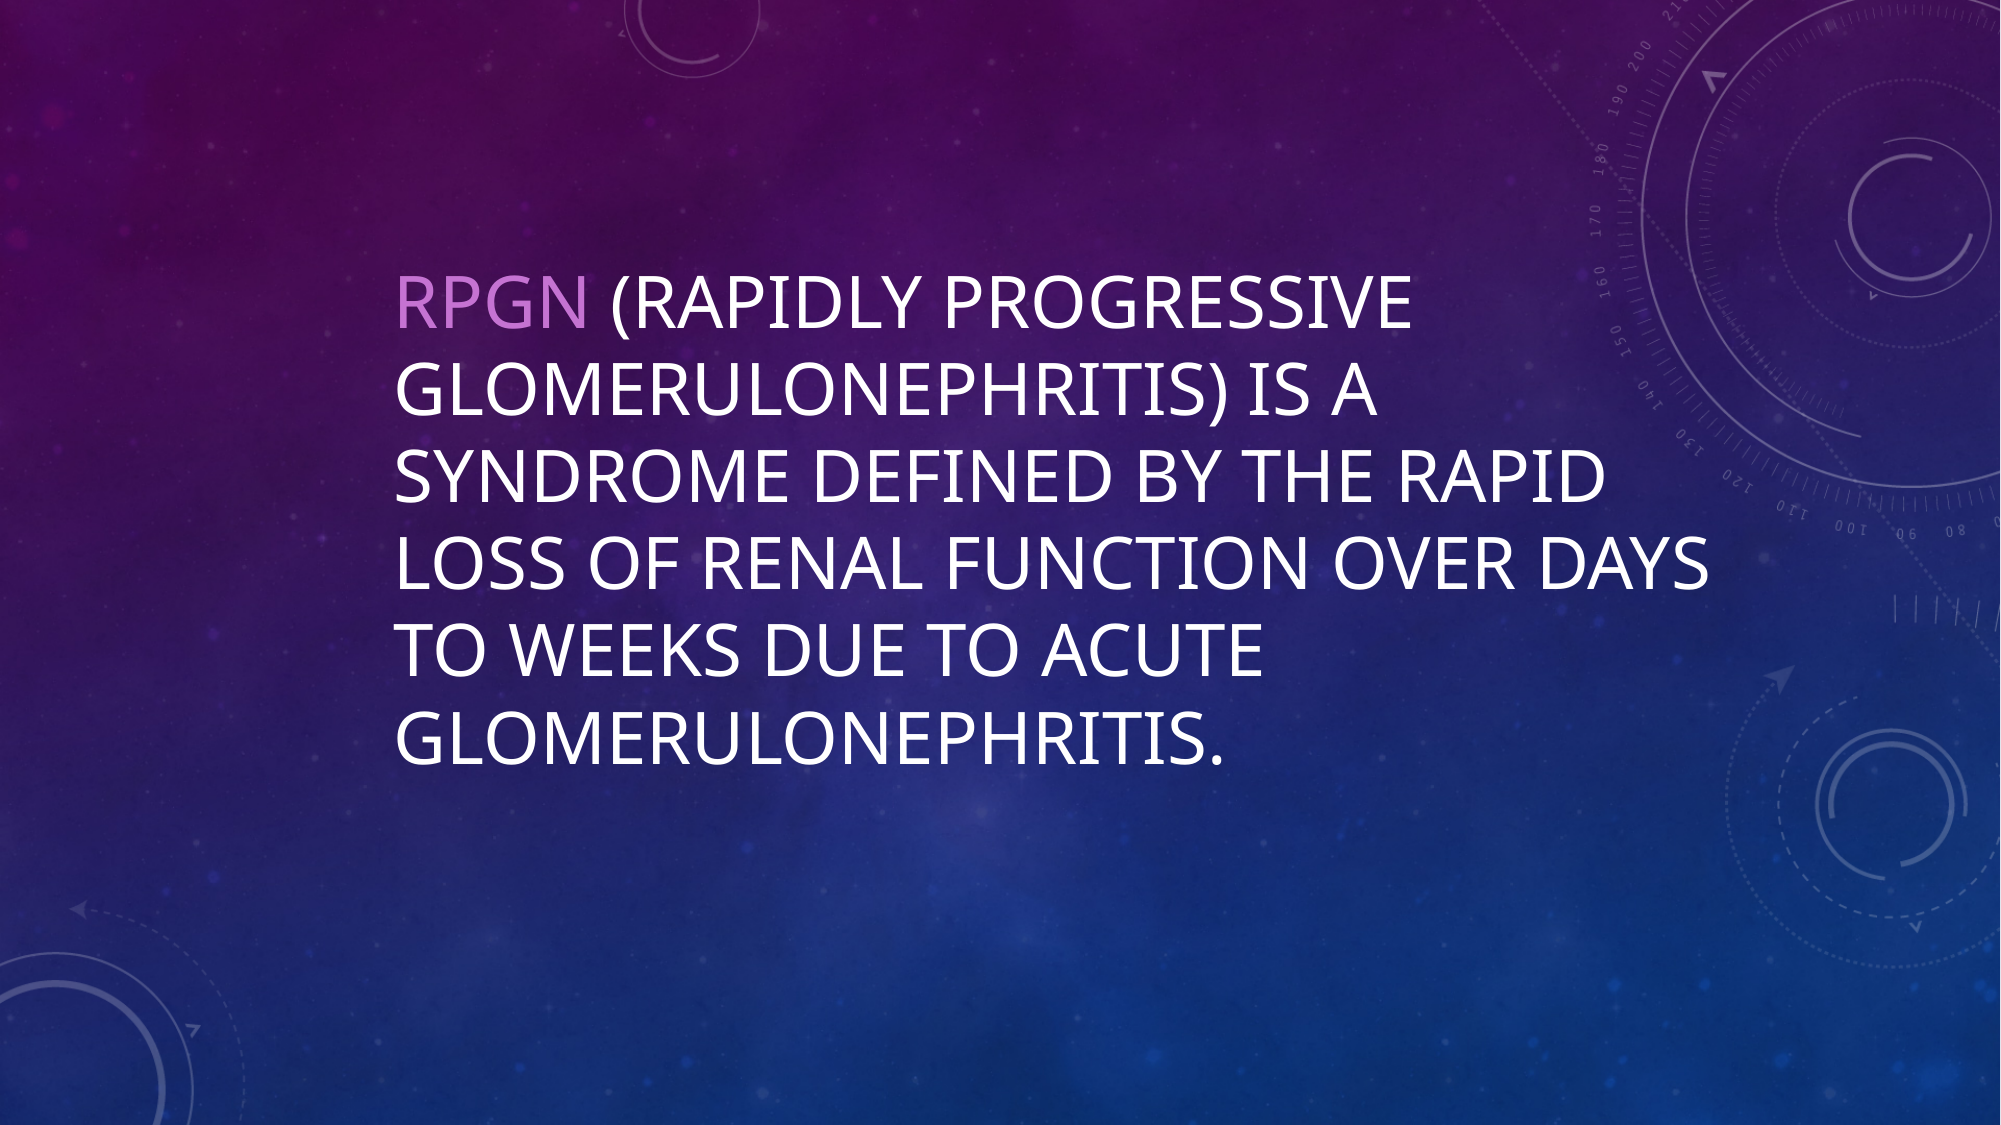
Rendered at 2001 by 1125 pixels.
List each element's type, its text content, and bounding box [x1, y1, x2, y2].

title RPGN (Rapidly Progressive Glomerulonephritis) is a syndrome defined by the rapid loss of renal function over days to weeks due to acute glomerulonephritis. [378, 246, 1729, 788]
picture [0, 0, 2001, 1125]
